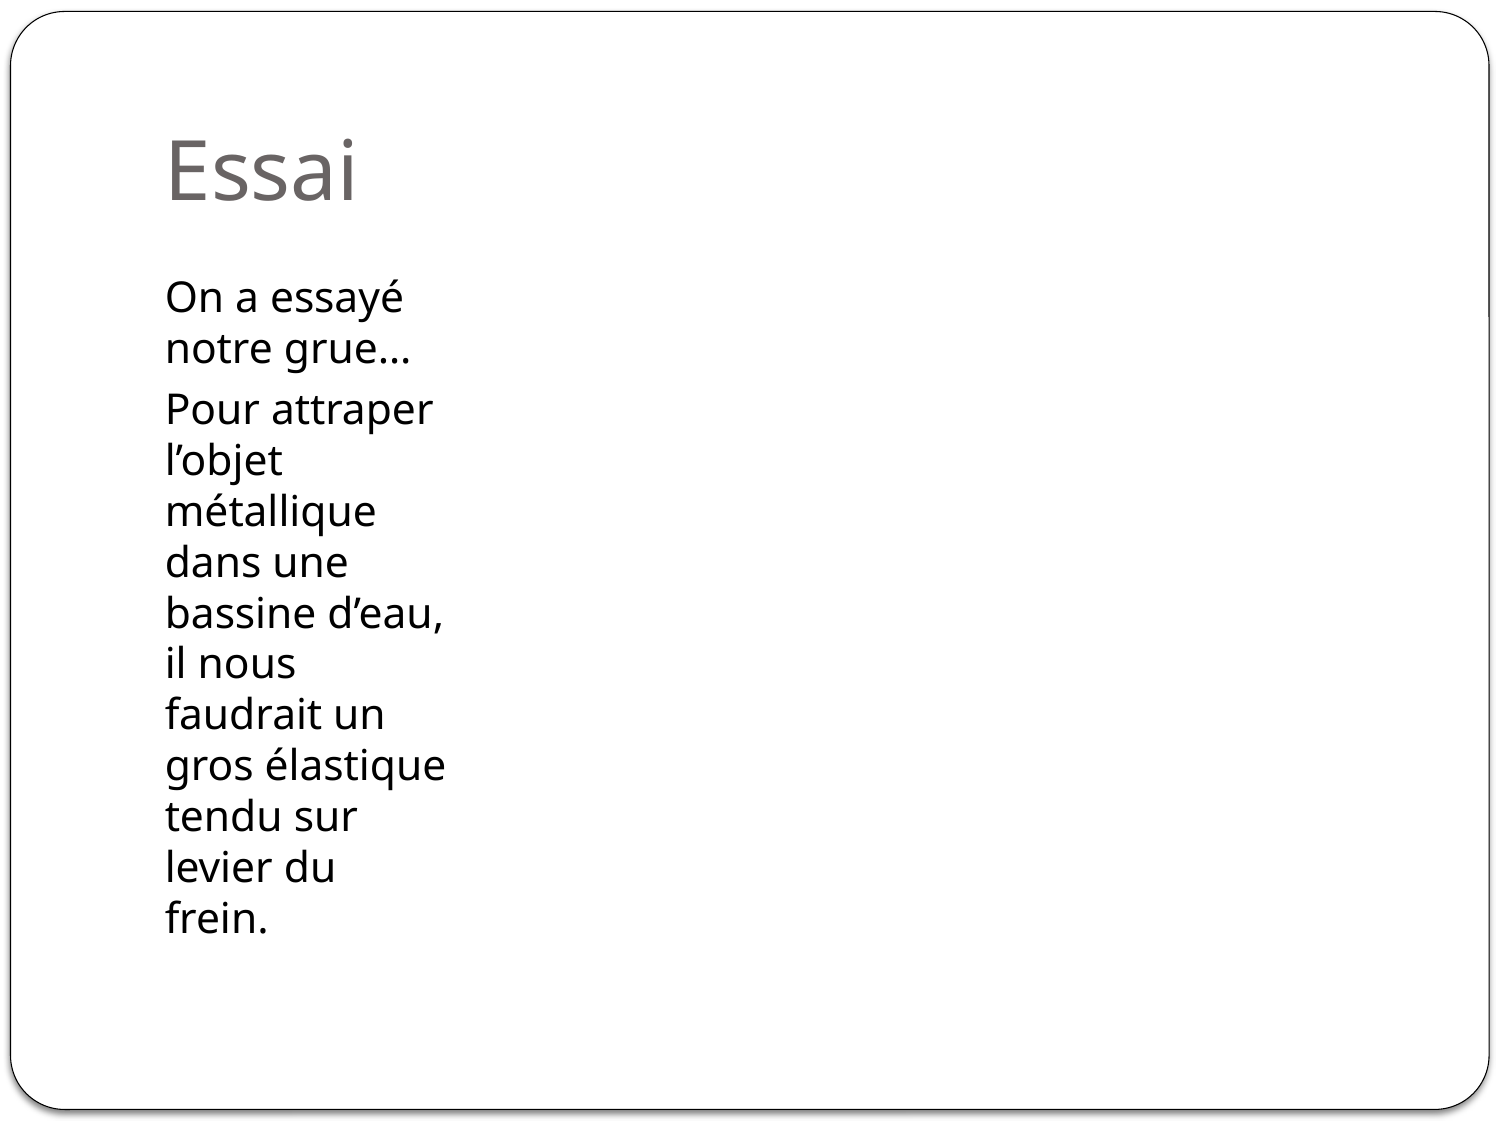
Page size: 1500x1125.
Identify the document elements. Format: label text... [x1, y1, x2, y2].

list On a essayé notre grue… Pour attraper l’objet métallique dans une bassine d’eau, il nous faudrait un gros élastique tendu sur levier du frein. [150, 262, 463, 1000]
title Essai [150, 44, 1425, 233]
